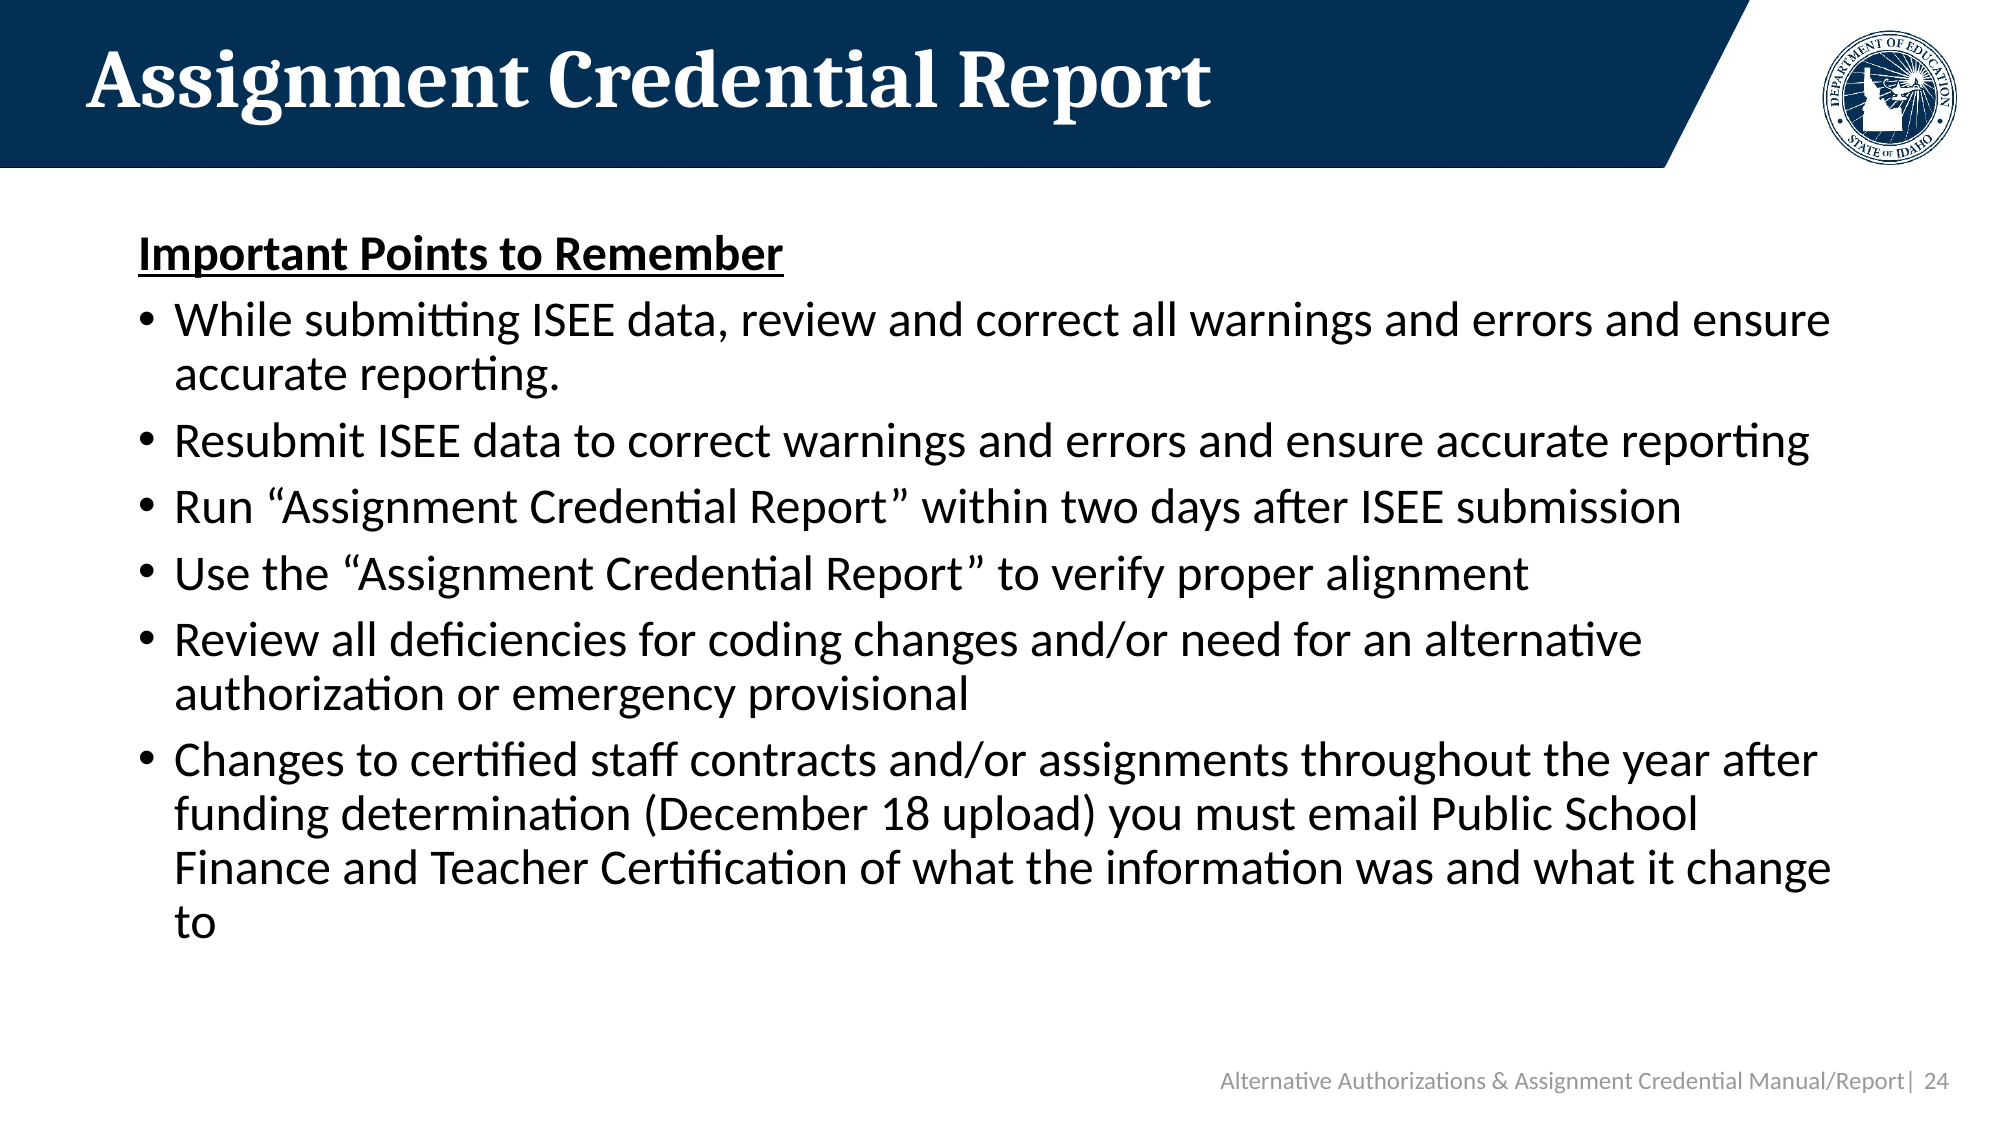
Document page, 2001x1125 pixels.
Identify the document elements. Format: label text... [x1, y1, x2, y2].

title Assignment Credential Report [71, 0, 1797, 163]
slide_number Alternative Authorizations & Assignment Credential Manual/Report| 24 [1146, 1049, 1965, 1109]
picture [1665, 0, 1965, 173]
list Important Points to Remember While submitting ISEE data, review and correct all warnings and errors and ensure accurate reporting. Resubmit ISEE data to correct warnings and errors and ensure accurate reporting Run “Assignment Credential Report” within two days after ISEE submission Use the “Assignment Credential Report” to verify proper alignment Review all deficiencies for coding changes and/or need for an alternative authorization or emergency provisional Changes to certified staff contracts and/or assignments throughout the year after funding determination (December 18 upload) you must email Public School Finance and Teacher Certification of what the information was and what it change to [123, 219, 1849, 1018]
